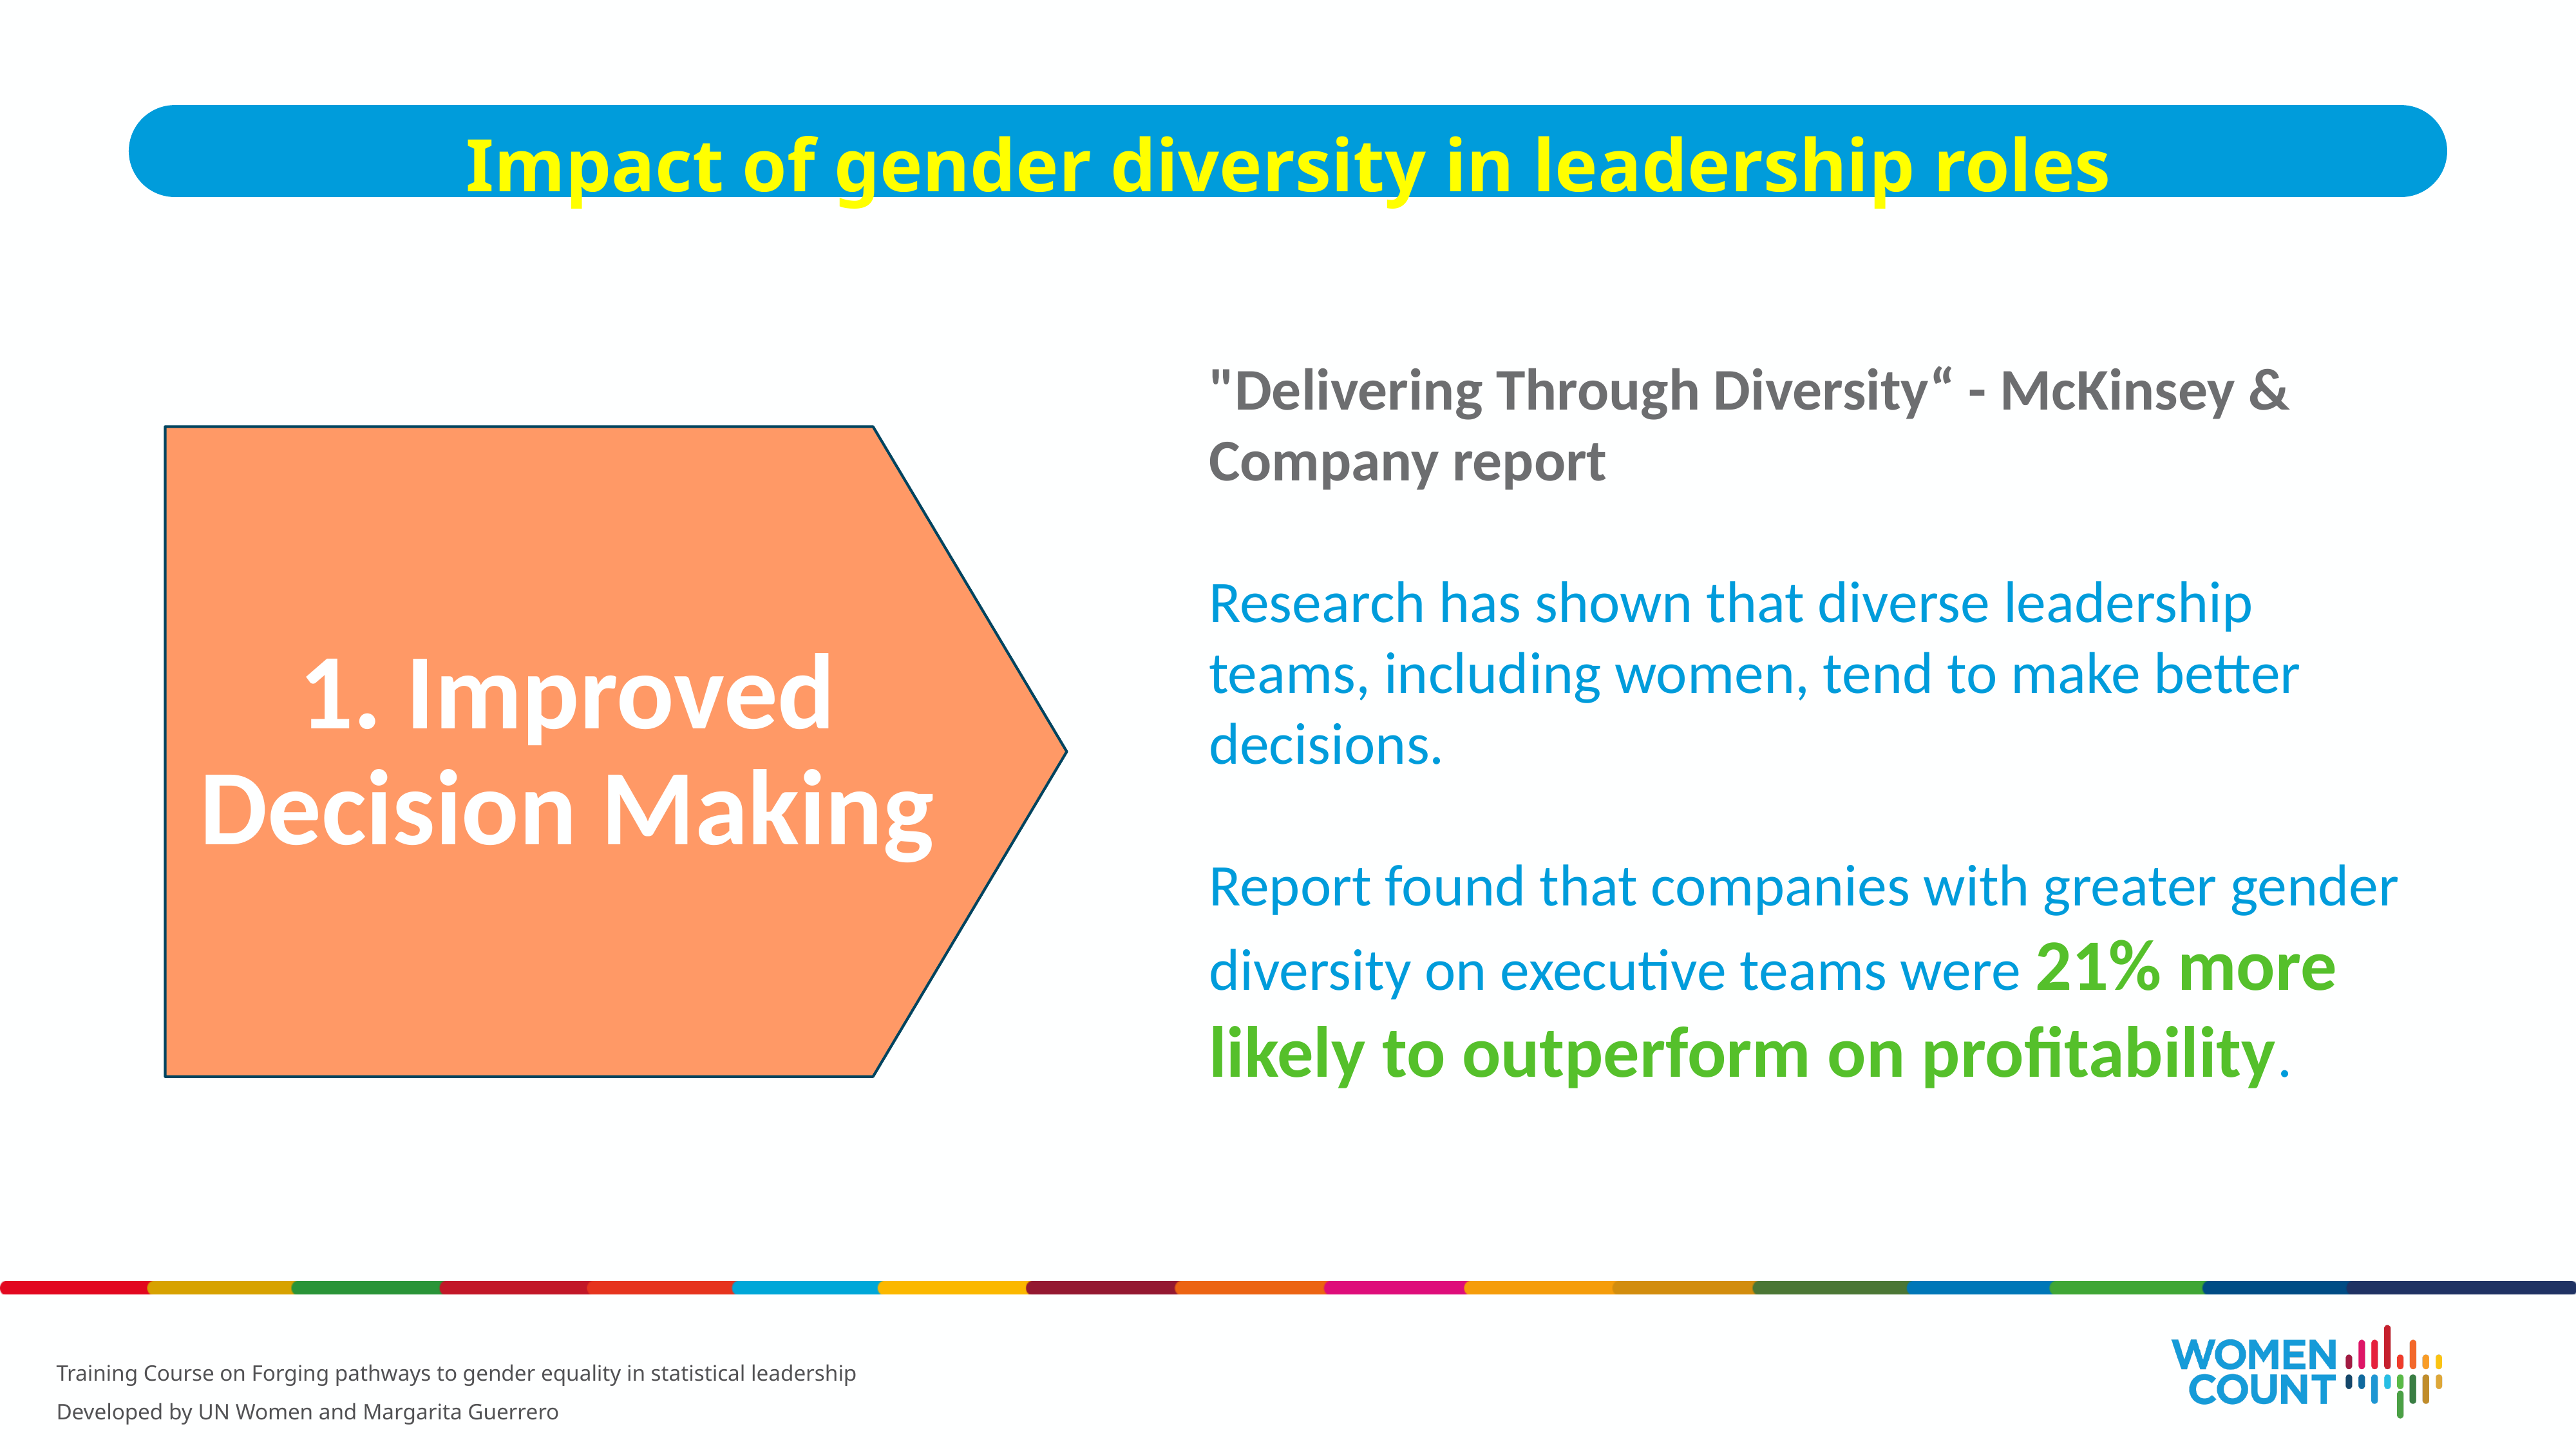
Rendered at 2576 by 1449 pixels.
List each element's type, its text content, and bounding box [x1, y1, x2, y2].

text_box 1. Improved Decision Making [164, 425, 1068, 1078]
text_box "Delivering Through Diversity“ - McKinsey & Company report Research has shown that diverse leadership teams, including women, tend to make better decisions. Report found that companies with greater gender diversity on executive teams were 21% more likely to outperform on profitability. [1199, 346, 2411, 1096]
text_box Training Course on Forging pathways to gender equality in statistical leadership Developed by UN Women and Margarita Guerrero [56, 1347, 1658, 1449]
list Impact of gender diversity in leadership roles [167, 119, 2411, 207]
